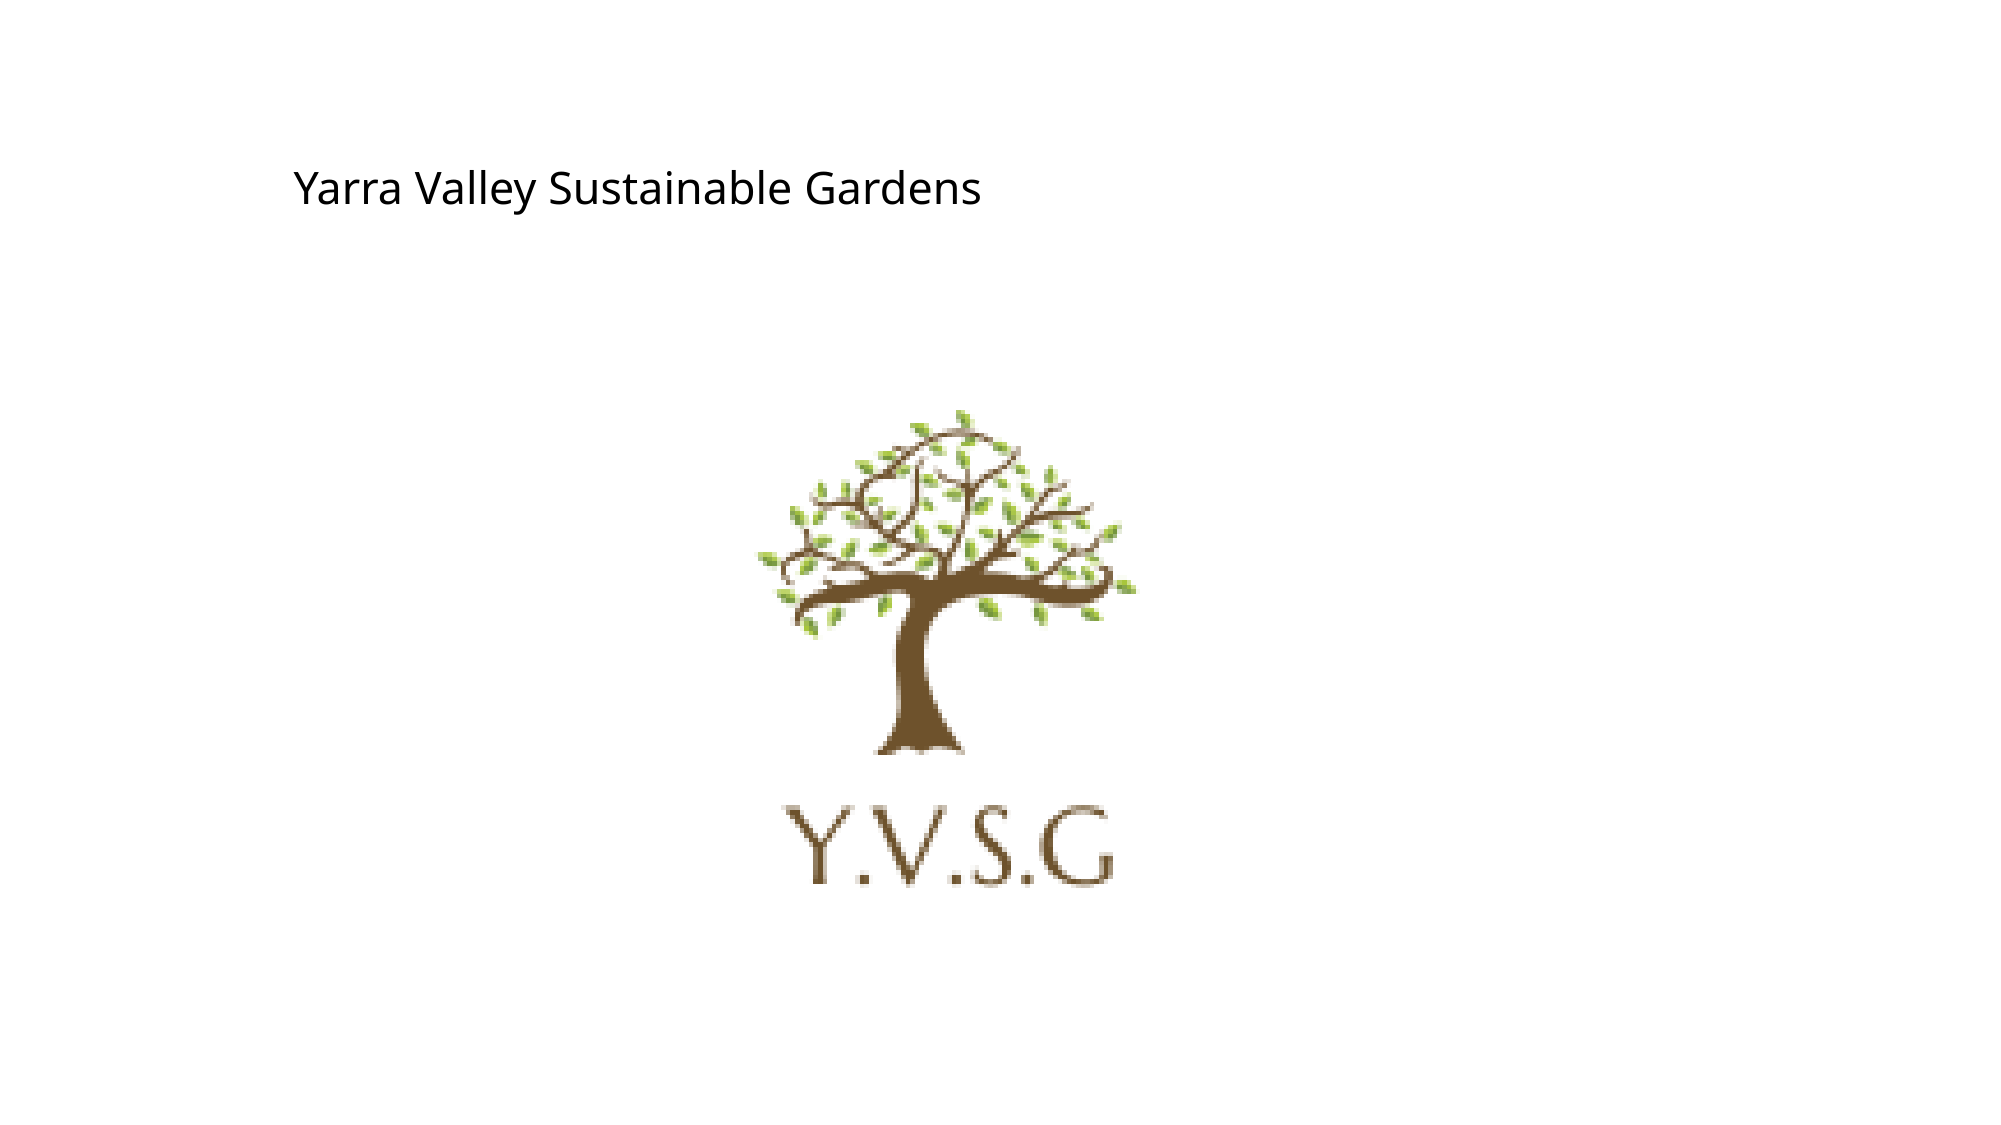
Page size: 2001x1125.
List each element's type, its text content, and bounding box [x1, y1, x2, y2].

title Yarra Valley Sustainable Gardens [137, 59, 1863, 278]
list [441, 318, 1454, 1096]
